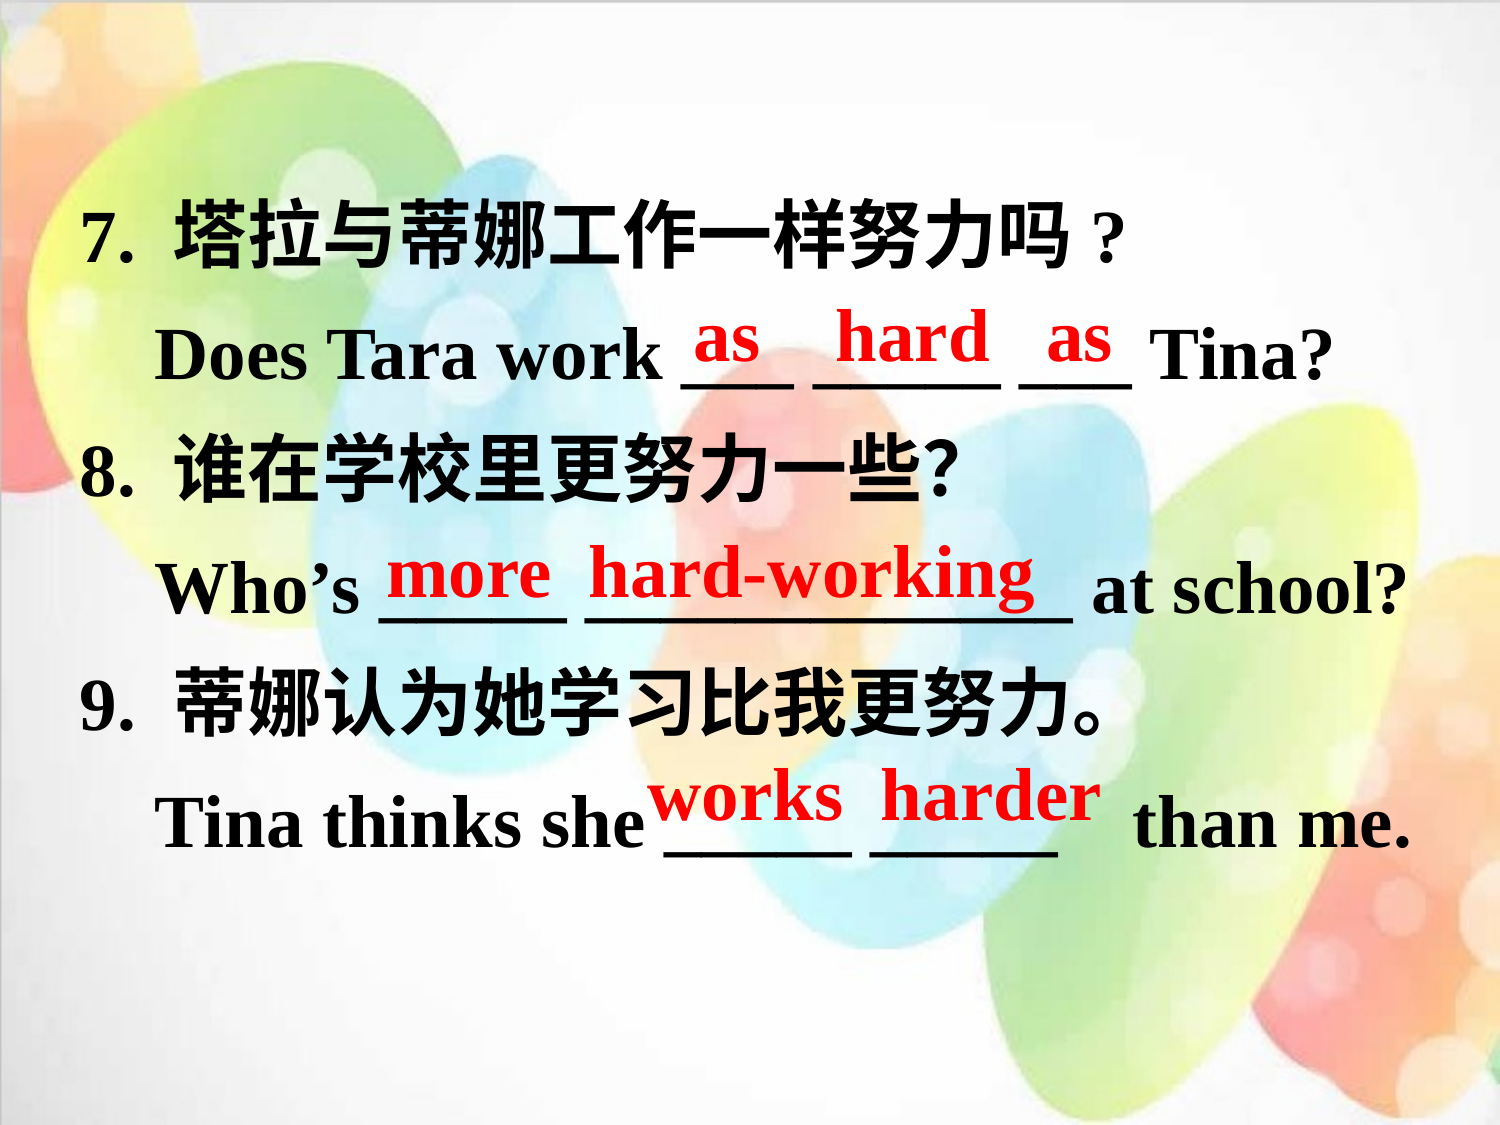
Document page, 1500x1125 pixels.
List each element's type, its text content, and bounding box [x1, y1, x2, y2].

list 7. 塔拉与蒂娜工作一样努力吗? Does Tara work ___ _____ ___ Tina? 8. 谁在学校里更努力一些？ Who’s _____ _____________ at school? 9. 蒂娜认为她学习比我更努力。 Tina thinks she _____ _____ than me. [64, 153, 1447, 941]
text_box as hard as [679, 278, 1436, 384]
picture [0, 0, 1500, 1125]
text_box works harder [632, 738, 1153, 843]
text_box more hard-working [371, 515, 1258, 621]
